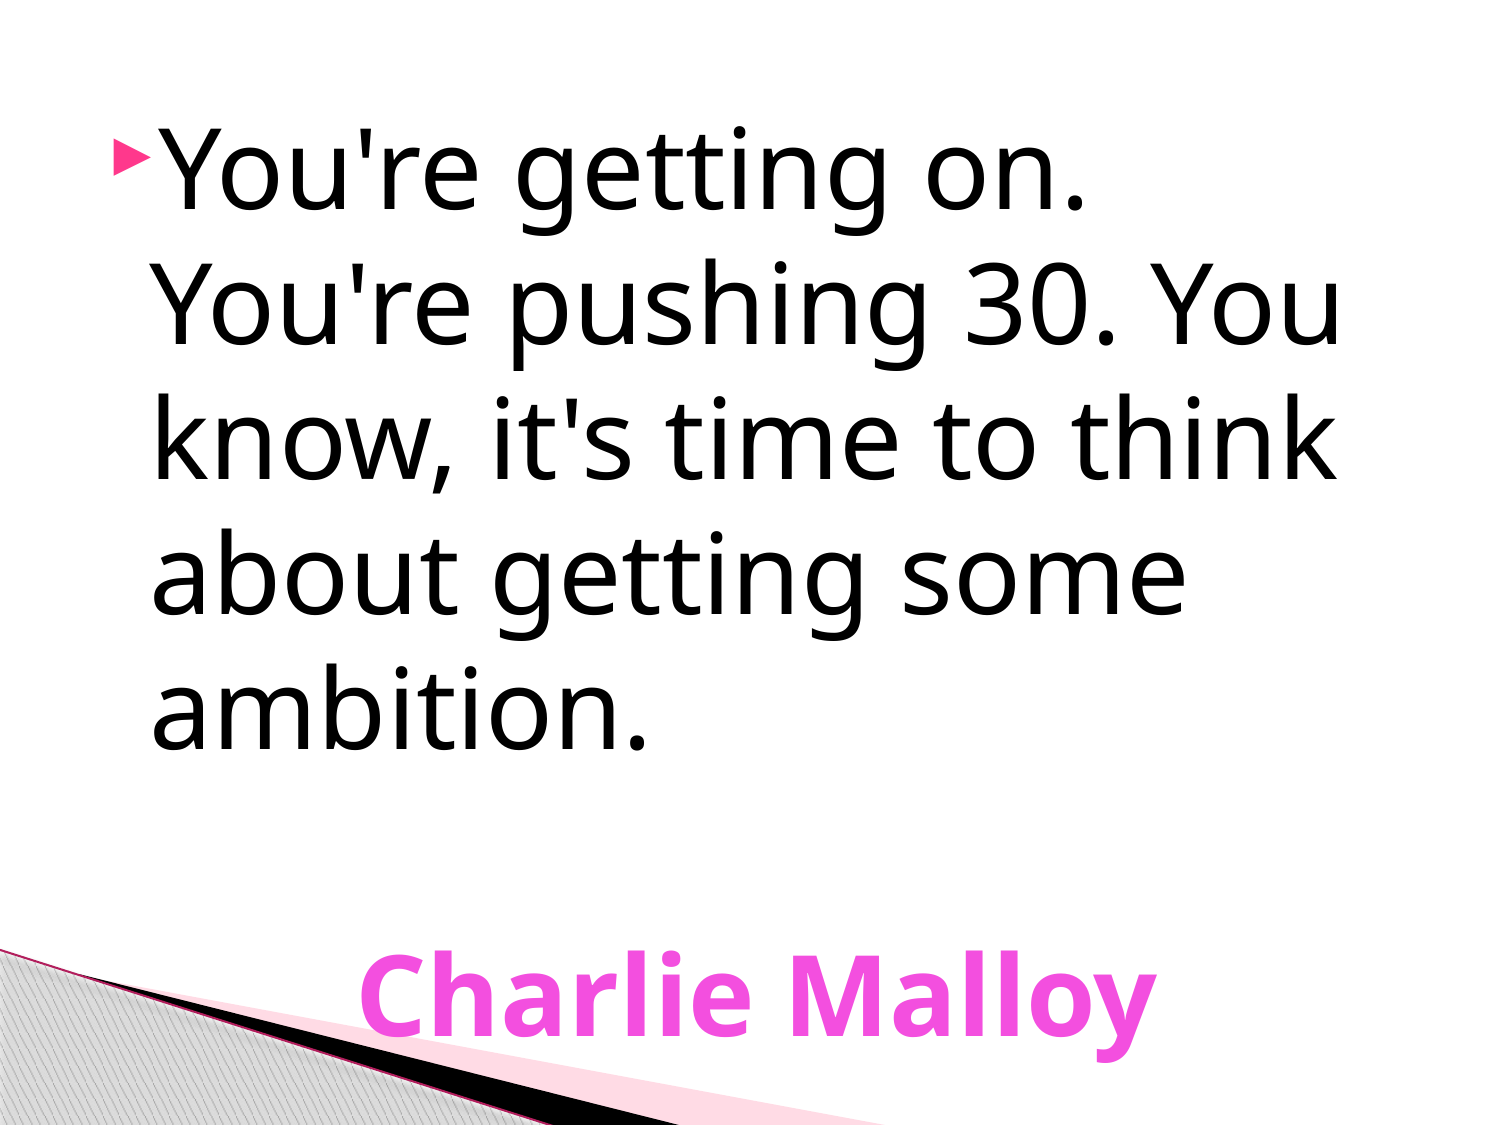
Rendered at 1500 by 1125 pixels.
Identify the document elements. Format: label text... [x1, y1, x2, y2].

list You're getting on. You're pushing 30. You know, it's time to think about getting some ambition. Charlie Malloy [75, 90, 1425, 986]
